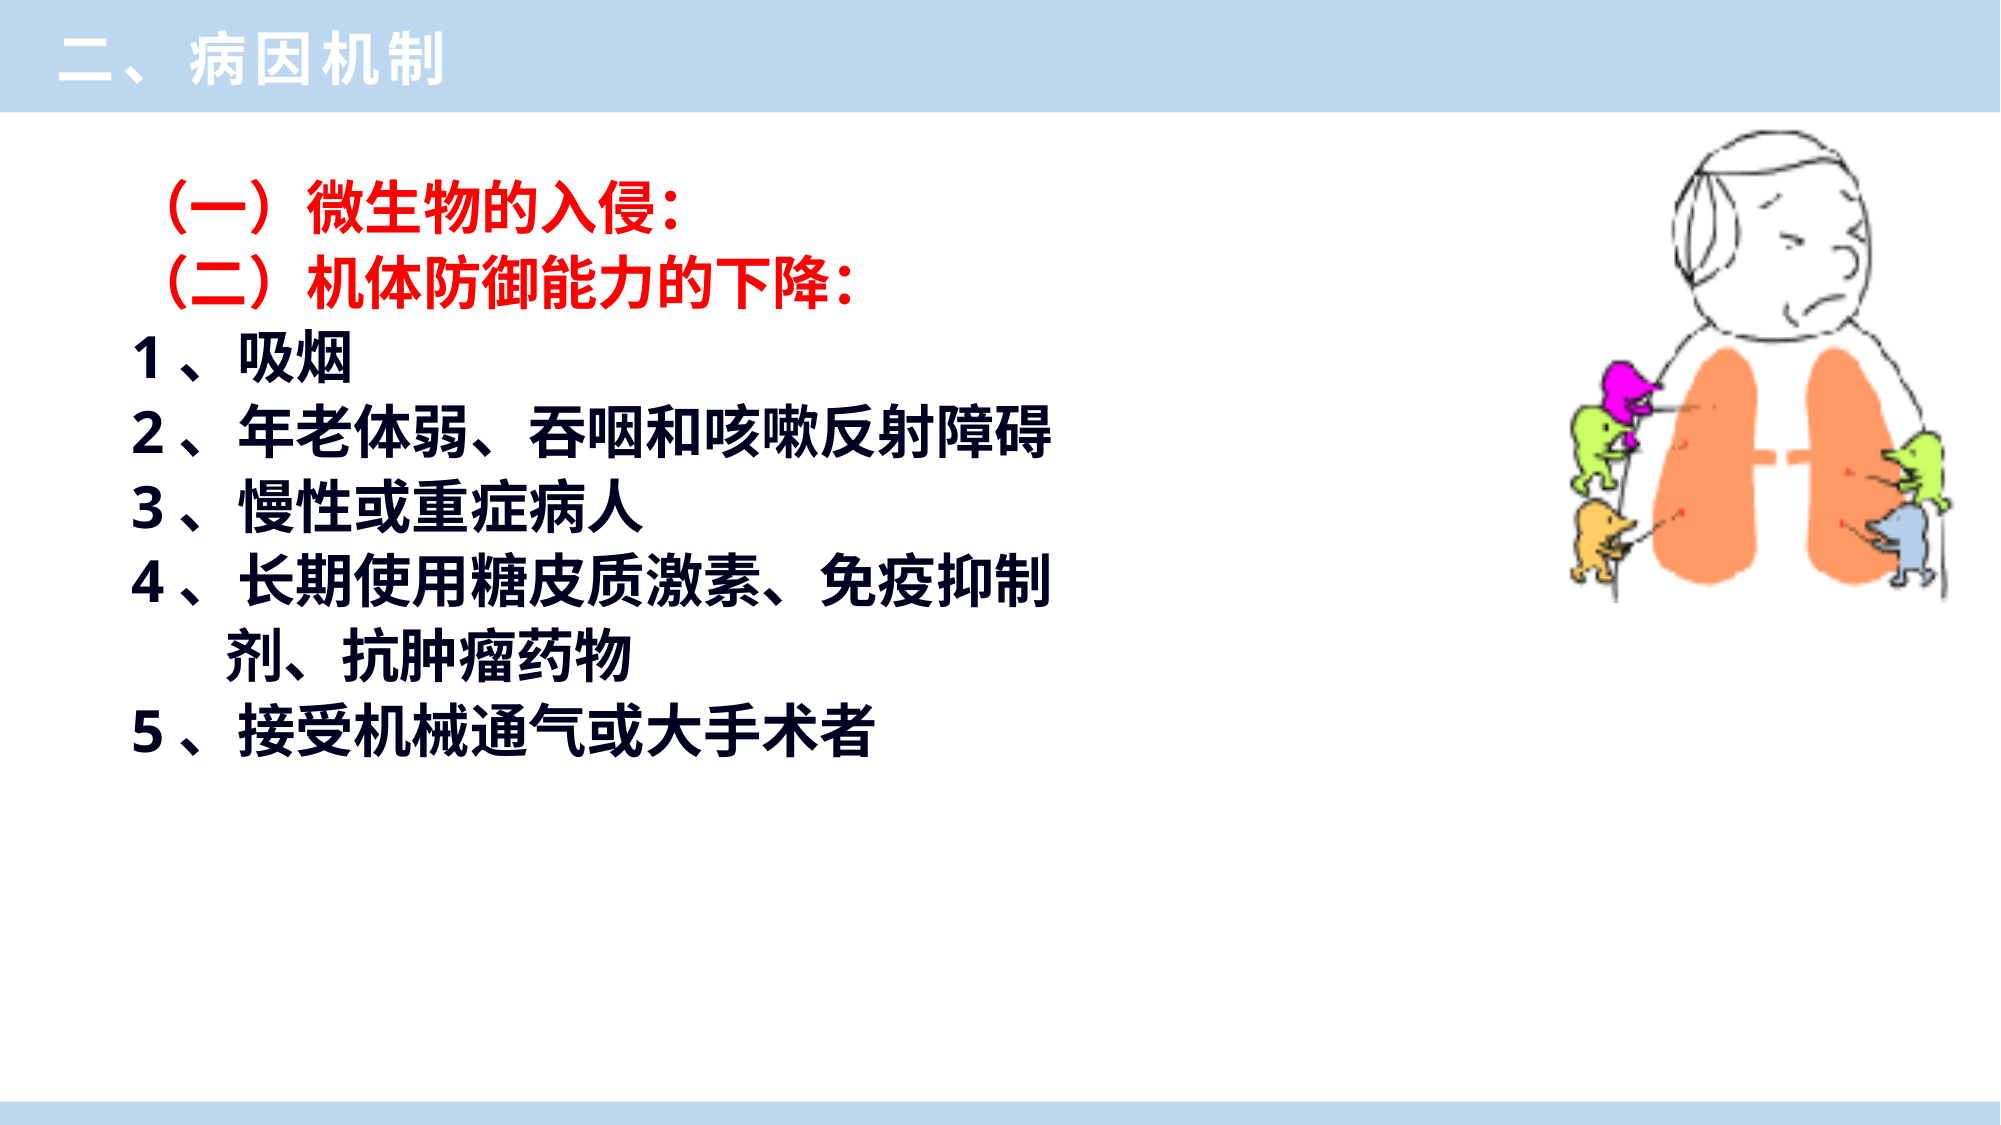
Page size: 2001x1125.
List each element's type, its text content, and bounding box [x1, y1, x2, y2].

text_box （一）微生物的入侵： （二）机体防御能力的下降： 1、吸烟 2、年老体弱、吞咽和咳嗽反射障碍 3、慢性或重症病人 4、长期使用糖皮质激素、免疫抑制 剂、抗肿瘤药物 5、接受机械通气或大手术者 [116, 171, 1524, 1036]
text_box 二、病因机制 [44, 16, 458, 98]
picture [1562, 121, 1974, 603]
